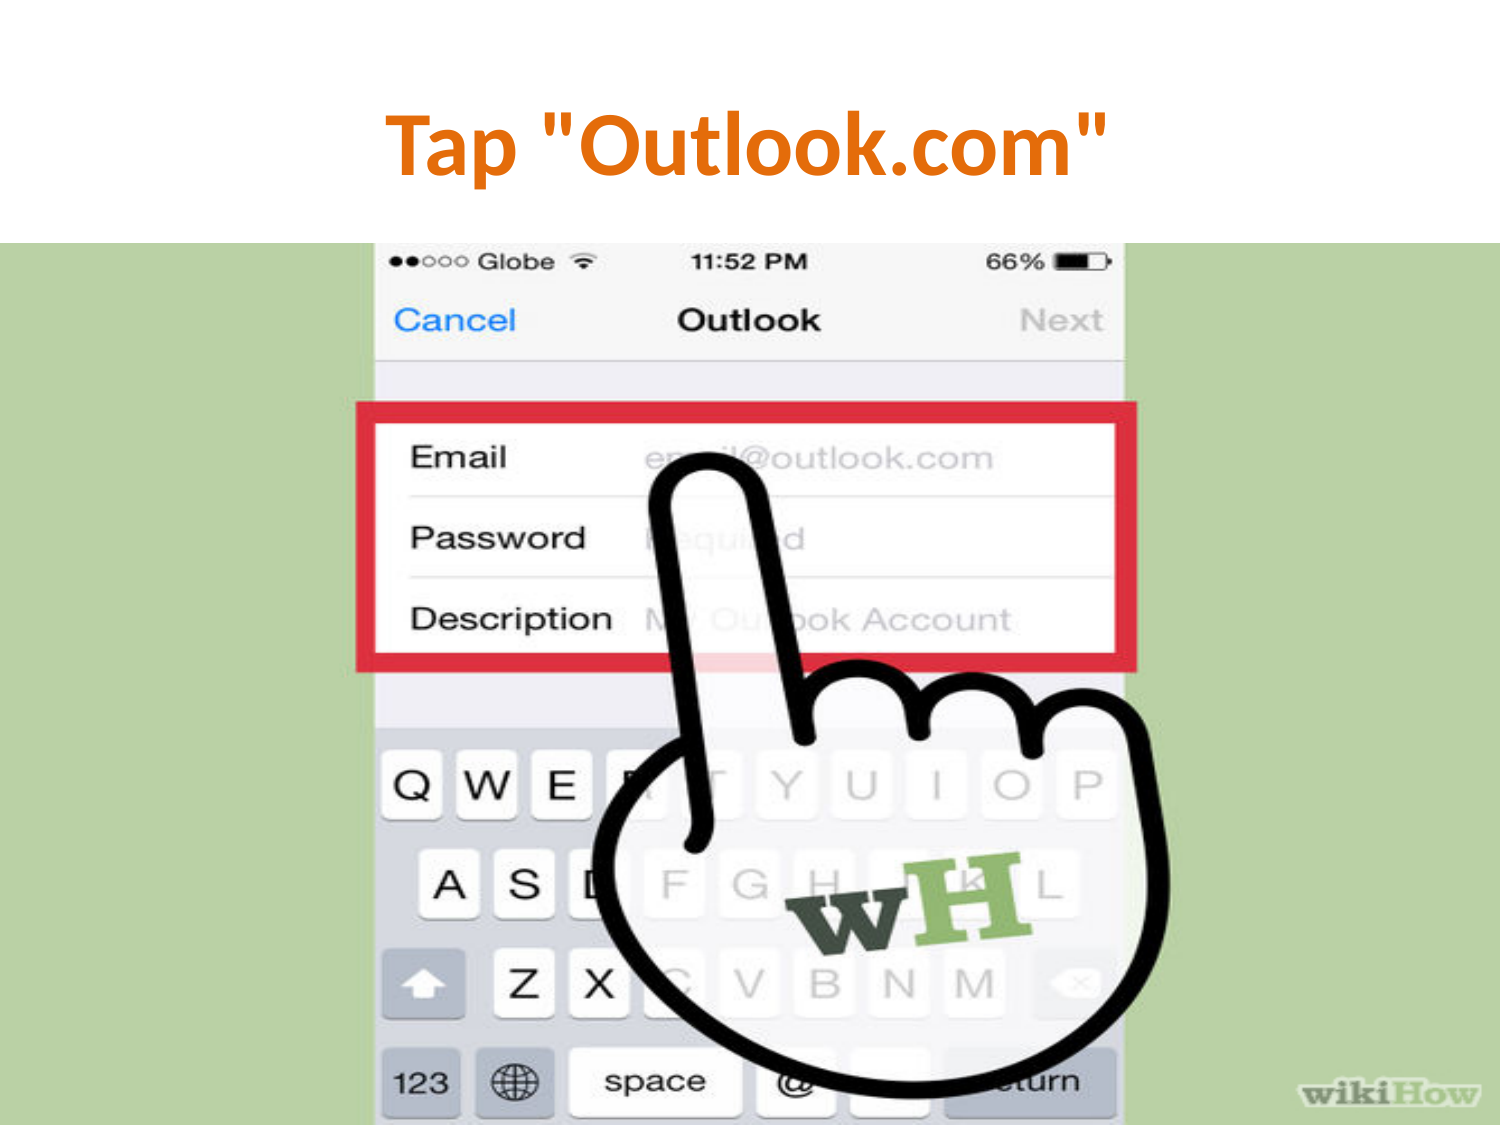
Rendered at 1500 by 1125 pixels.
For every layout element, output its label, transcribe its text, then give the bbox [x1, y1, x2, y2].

picture [0, 243, 1500, 1125]
title Tap "Outlook.com" [75, 45, 1425, 233]
